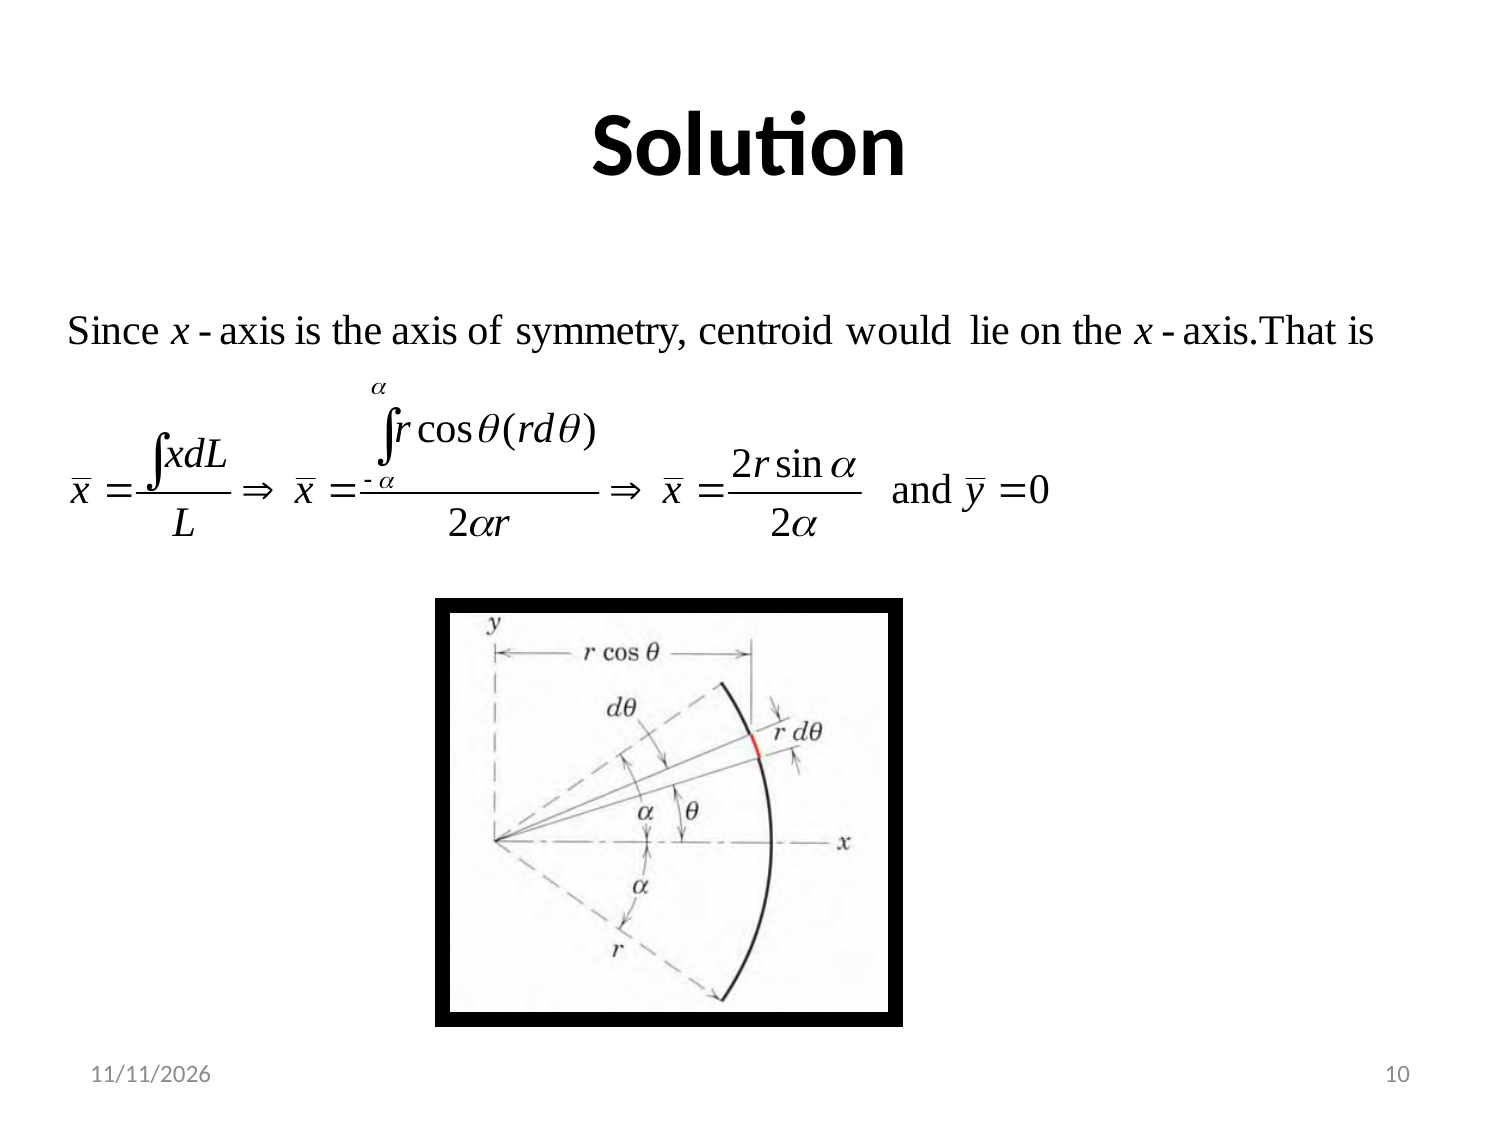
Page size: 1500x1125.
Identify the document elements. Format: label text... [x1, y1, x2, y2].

picture [449, 612, 889, 1013]
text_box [62, 306, 1383, 546]
slide_number 10 [1074, 1042, 1425, 1103]
title Solution [75, 45, 1425, 233]
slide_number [75, 1042, 425, 1103]
